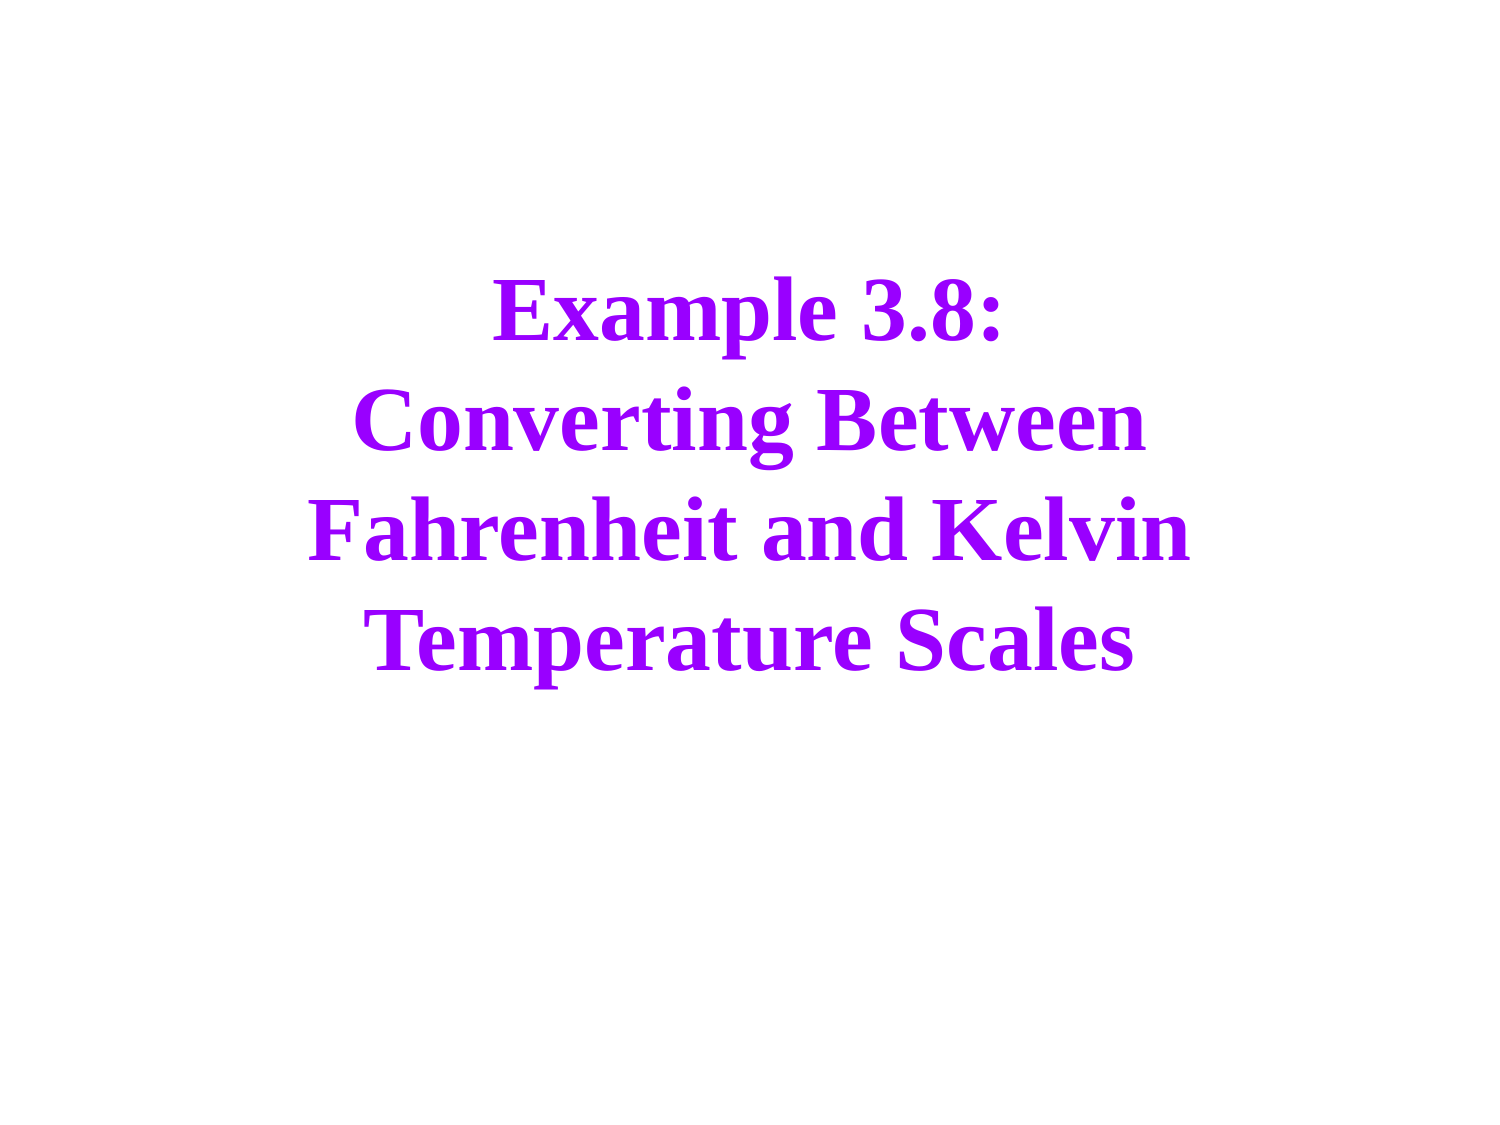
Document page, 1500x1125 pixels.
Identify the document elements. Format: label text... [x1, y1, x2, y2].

text_box Example 3.8: Converting Between Fahrenheit and Kelvin Temperature Scales [112, 374, 1388, 563]
